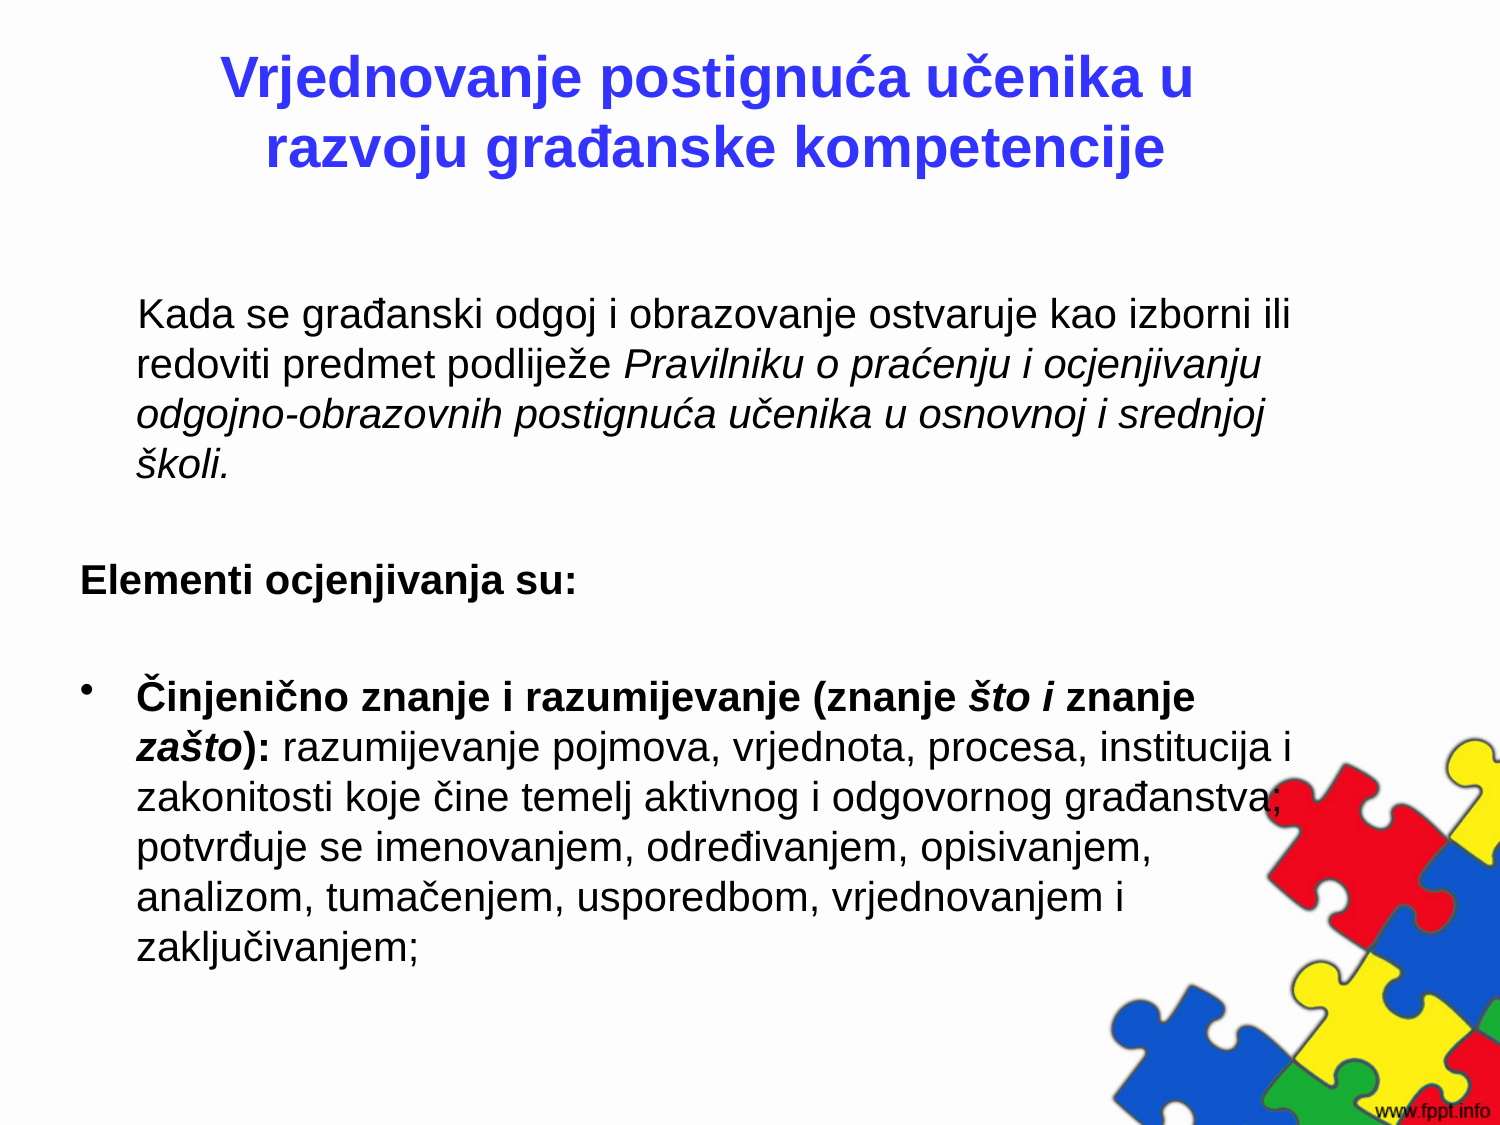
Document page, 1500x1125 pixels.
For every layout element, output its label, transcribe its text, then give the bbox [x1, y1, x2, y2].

picture [0, 0, 1500, 1125]
title Vrjednovanje postignuća učenika u razvoju građanske kompetencije [40, 30, 1392, 188]
list Kada se građanski odgoj i obrazovanje ostvaruje kao izborni ili redoviti predmet podliježe Pravilniku o praćenju i ocjenjivanju odgojno-obrazovnih postignuća učenika u osnovnoj i srednjoj školi. Elementi ocjenjivanja su: Činjenično znanje i razumijevanje (znanje što i znanje zašto): razumijevanje pojmova, vrjednota, procesa, institucija i zakonitosti koje čine temelj aktivnog i odgovornog građanstva; potvrđuje se imenovanjem, određivanjem, opisivanjem, analizom, tumačenjem, usporedbom, vrjednovanjem i zaključivanjem; [64, 278, 1341, 1053]
